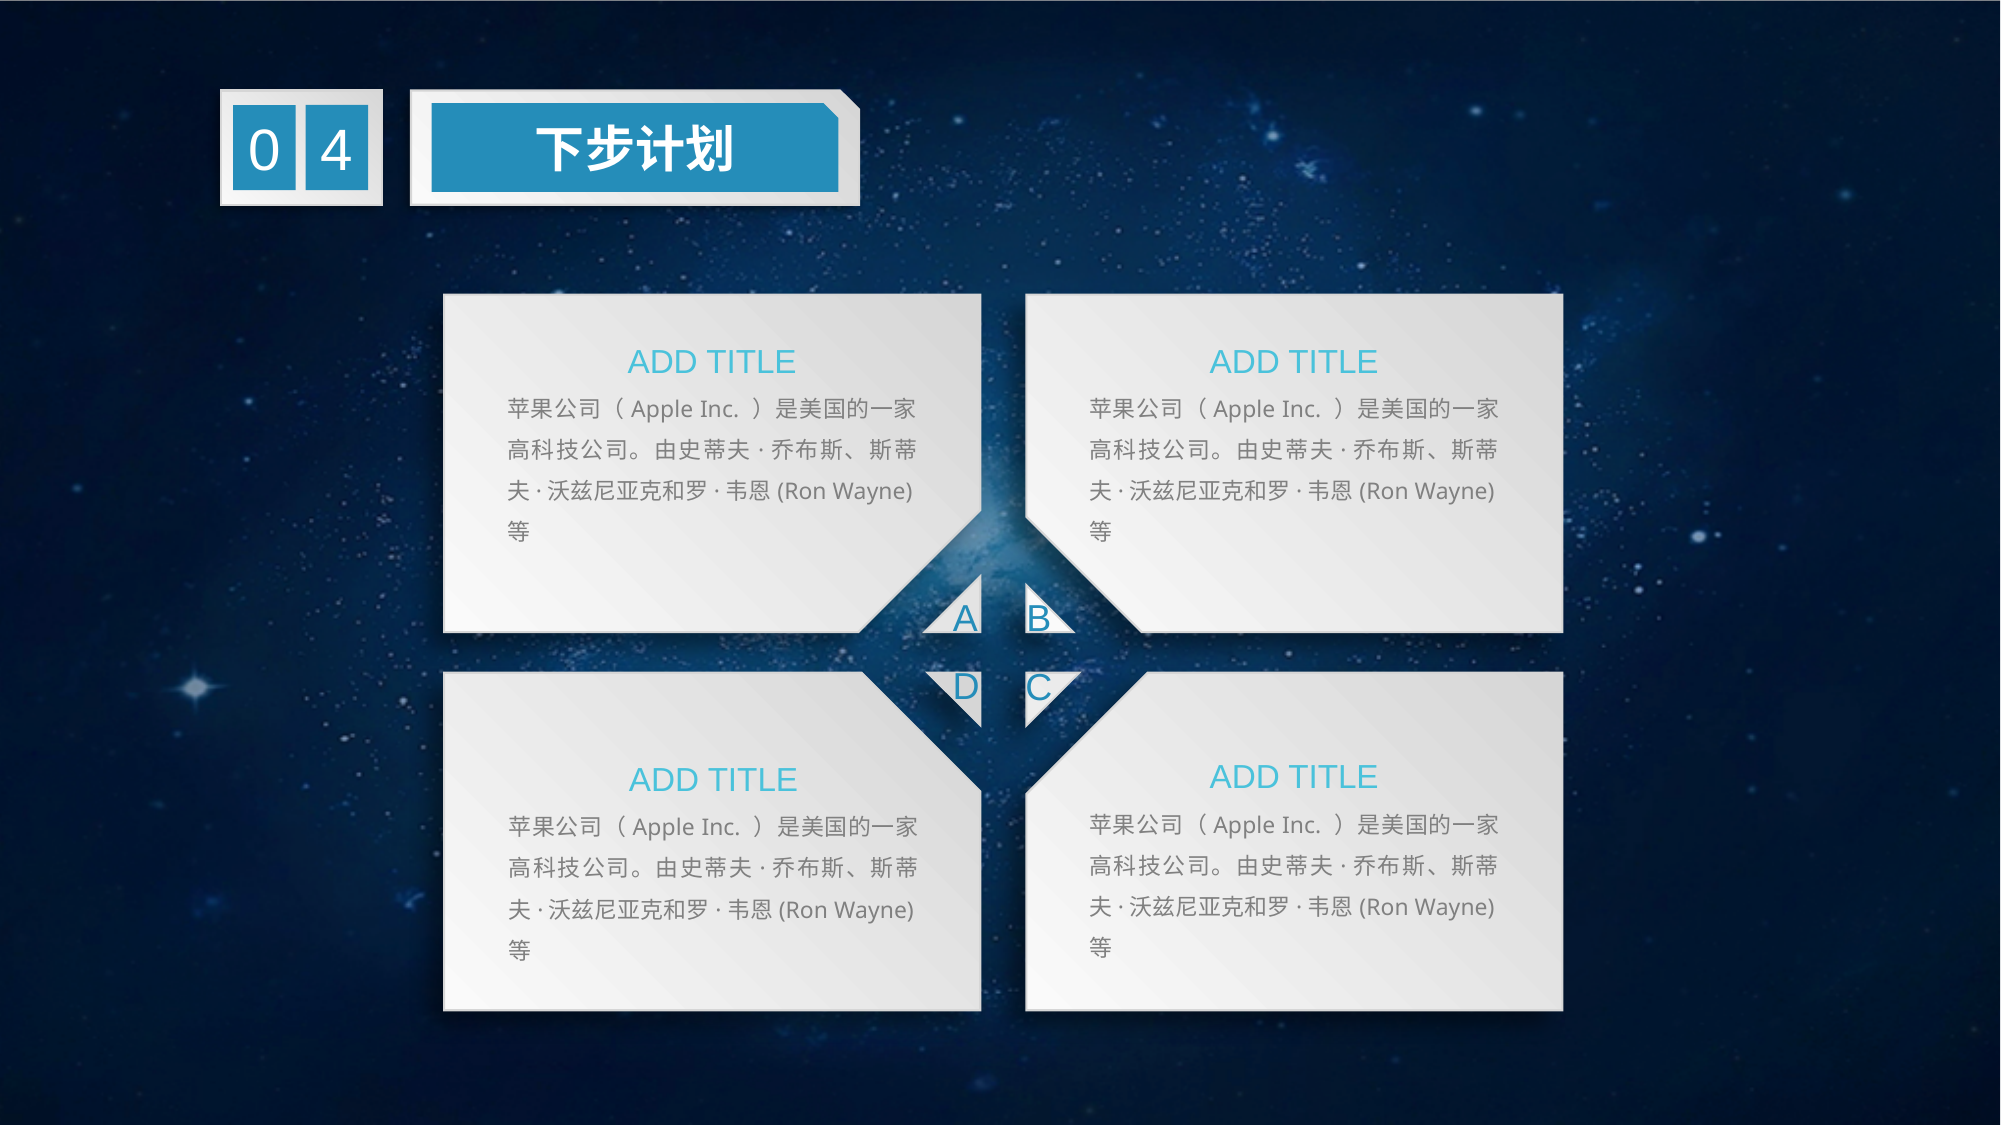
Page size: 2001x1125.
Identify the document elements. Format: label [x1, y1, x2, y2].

text_box [1010, 655, 1563, 1011]
text_box [305, 104, 369, 191]
text_box [444, 294, 994, 647]
text_box [1011, 294, 1563, 647]
picture [0, 0, 2001, 1125]
text_box [232, 104, 297, 191]
text_box [444, 655, 995, 1011]
text_box [220, 89, 383, 206]
text_box [410, 90, 860, 205]
